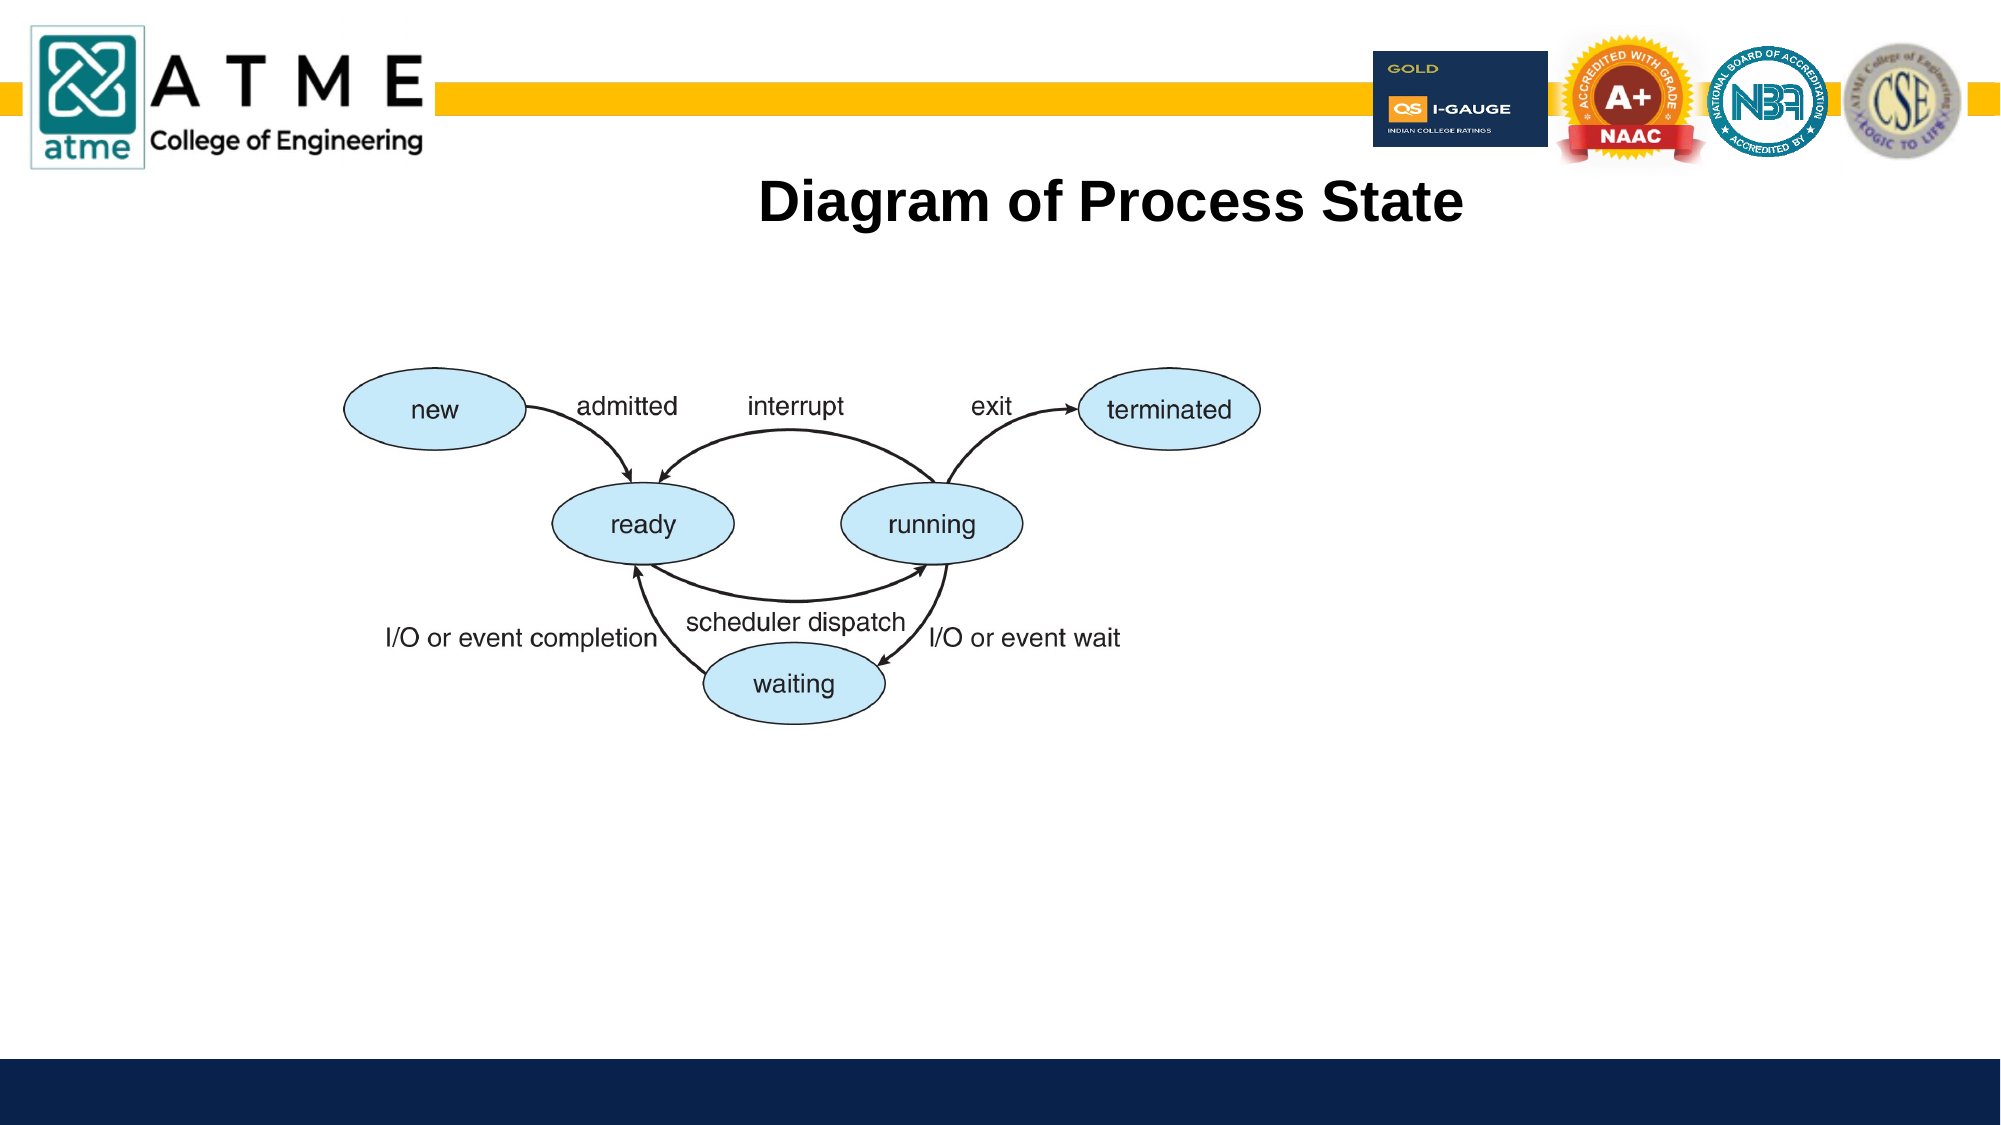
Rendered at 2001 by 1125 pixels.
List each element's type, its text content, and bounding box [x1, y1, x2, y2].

picture [0, 1059, 2001, 1125]
picture [22, 15, 435, 178]
picture [1373, 20, 1828, 180]
text_box Diagram of Process State [743, 155, 1481, 241]
picture [1840, 26, 1968, 176]
picture [343, 366, 1261, 725]
